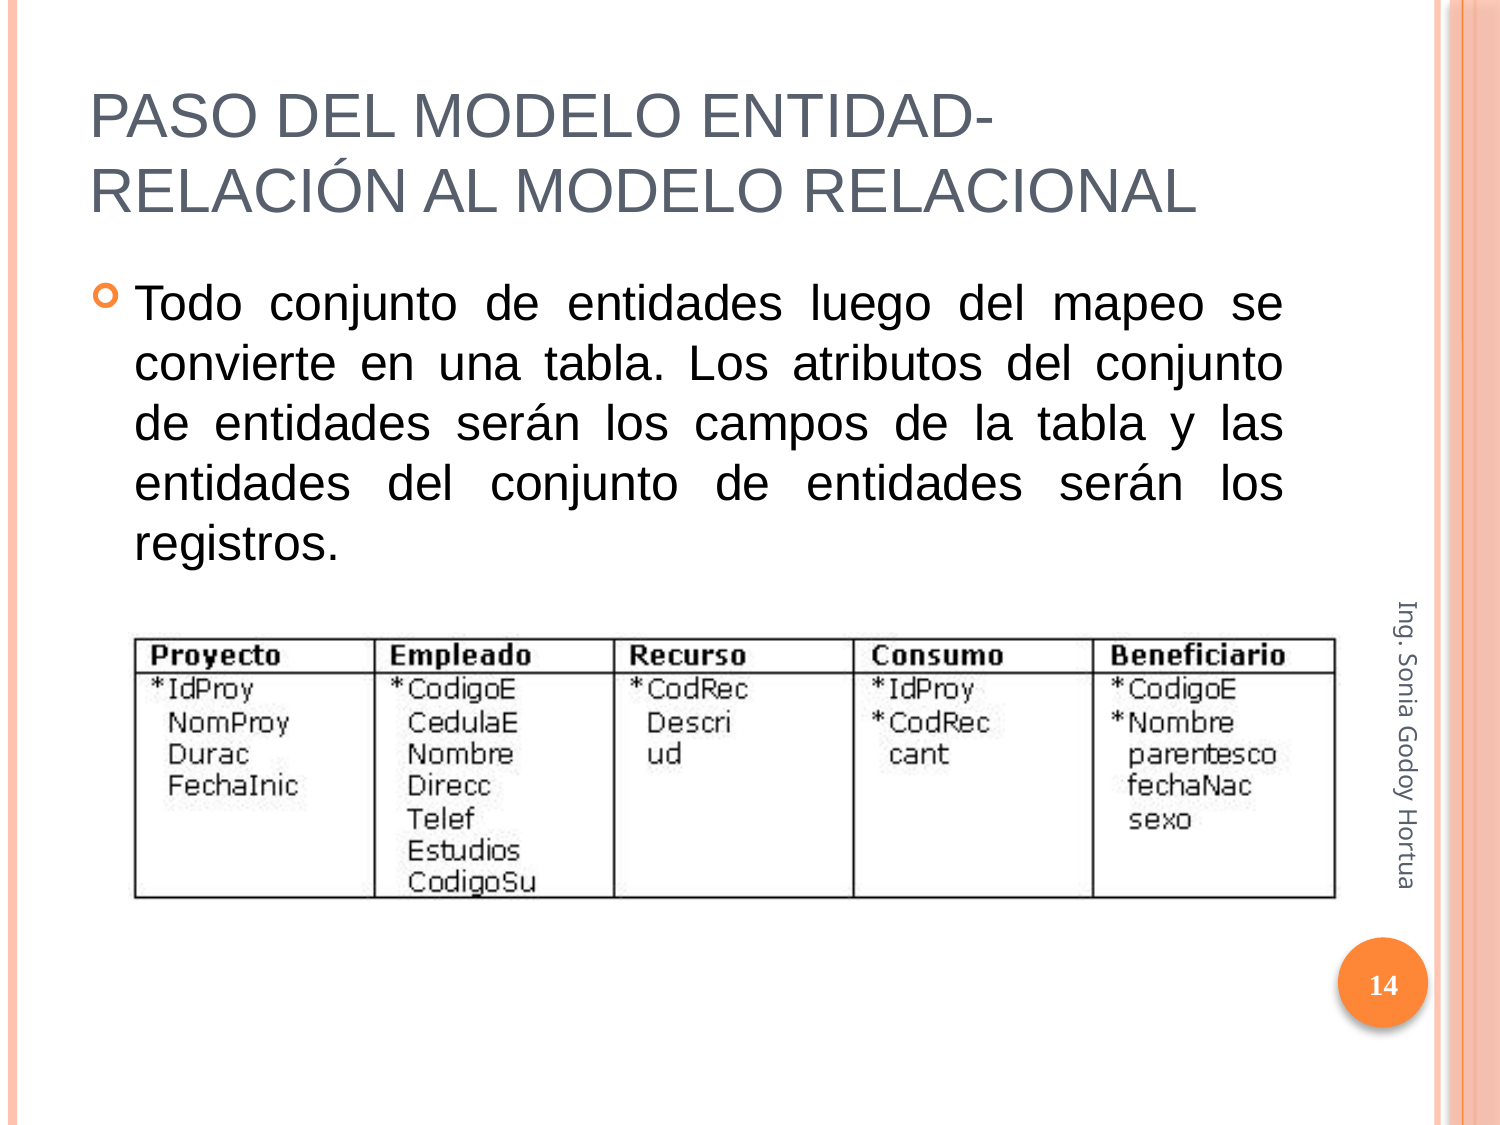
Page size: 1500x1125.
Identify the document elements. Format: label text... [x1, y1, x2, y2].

list Todo conjunto de entidades luego del mapeo se convierte en una tabla. Los atributos del conjunto de entidades serán los campos de la tabla y las entidades del conjunto de entidades serán los registros. [74, 262, 1301, 1063]
picture [128, 632, 1341, 906]
footer Ing. Sonia Godoy Hortua [1379, 380, 1440, 906]
slide_number 14 [1333, 940, 1434, 1026]
title Paso del Modelo Entidad-Relación al Modelo Relacional [75, 45, 1300, 233]
